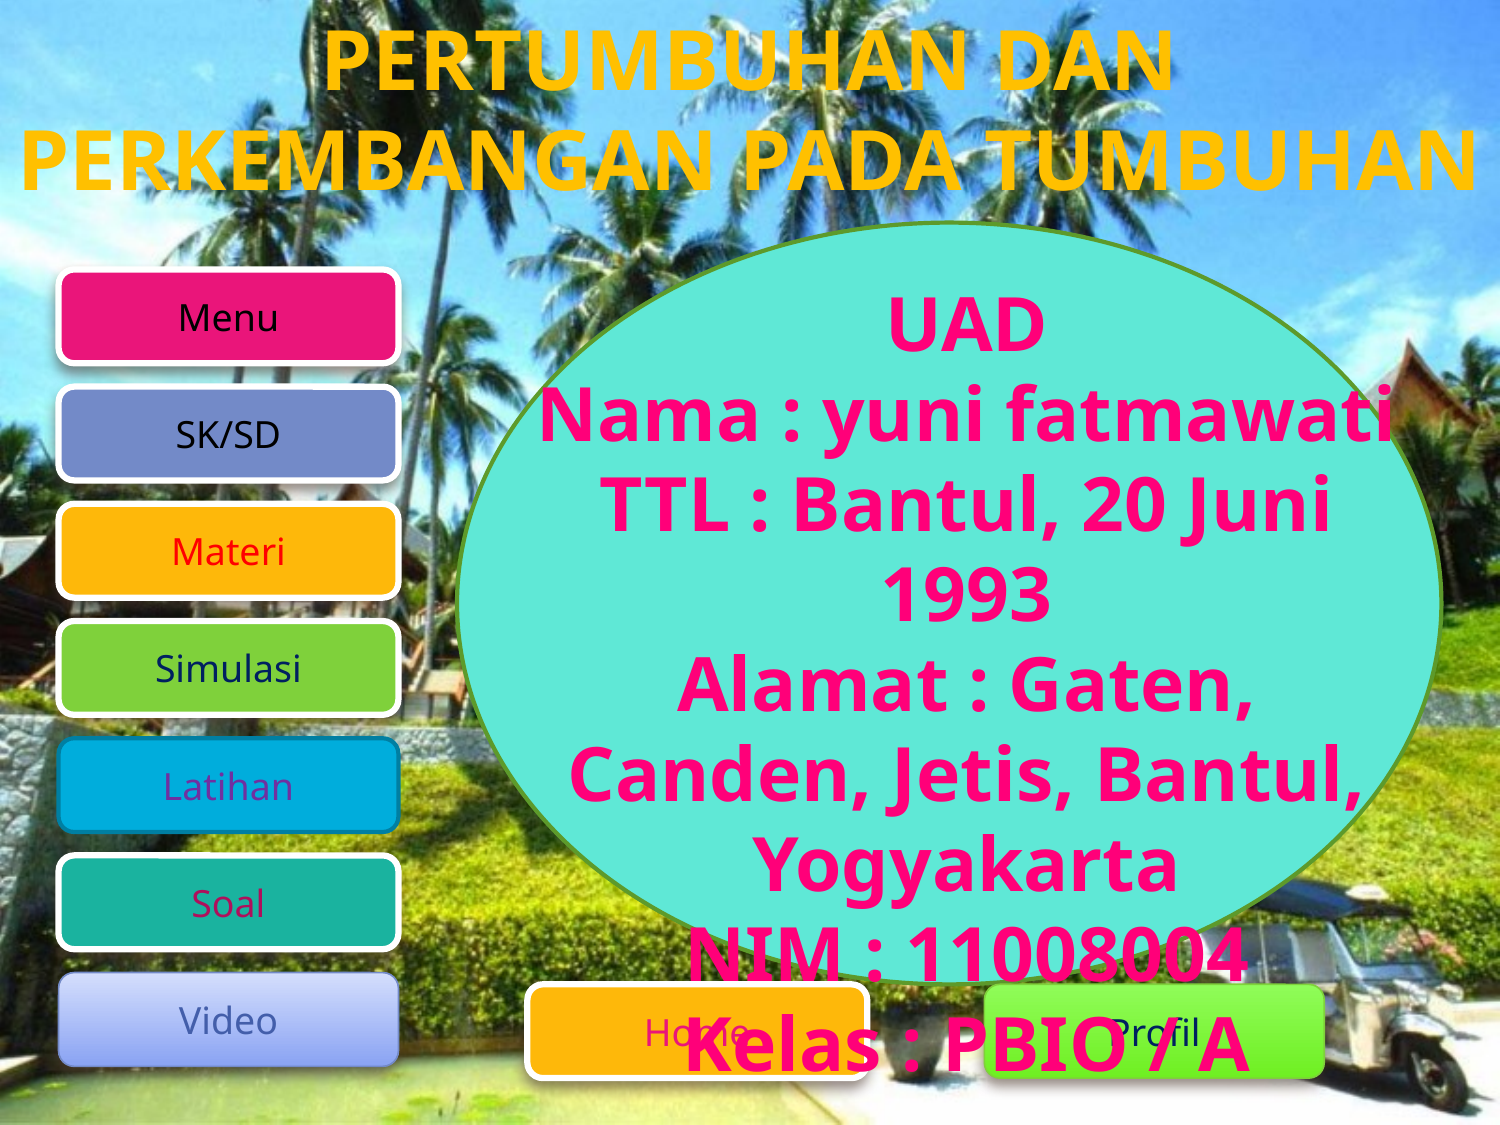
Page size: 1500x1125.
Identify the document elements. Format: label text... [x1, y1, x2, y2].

picture [0, 0, 1500, 1125]
text_box UAD Nama : yuni fatmawati TTL : Bantul, 20 Juni 1993 Alamat : Gaten, Canden, Jetis, Bantul, Yogyakarta NIM : 11008004 Kelas : PBIO / A [503, 269, 1430, 1095]
